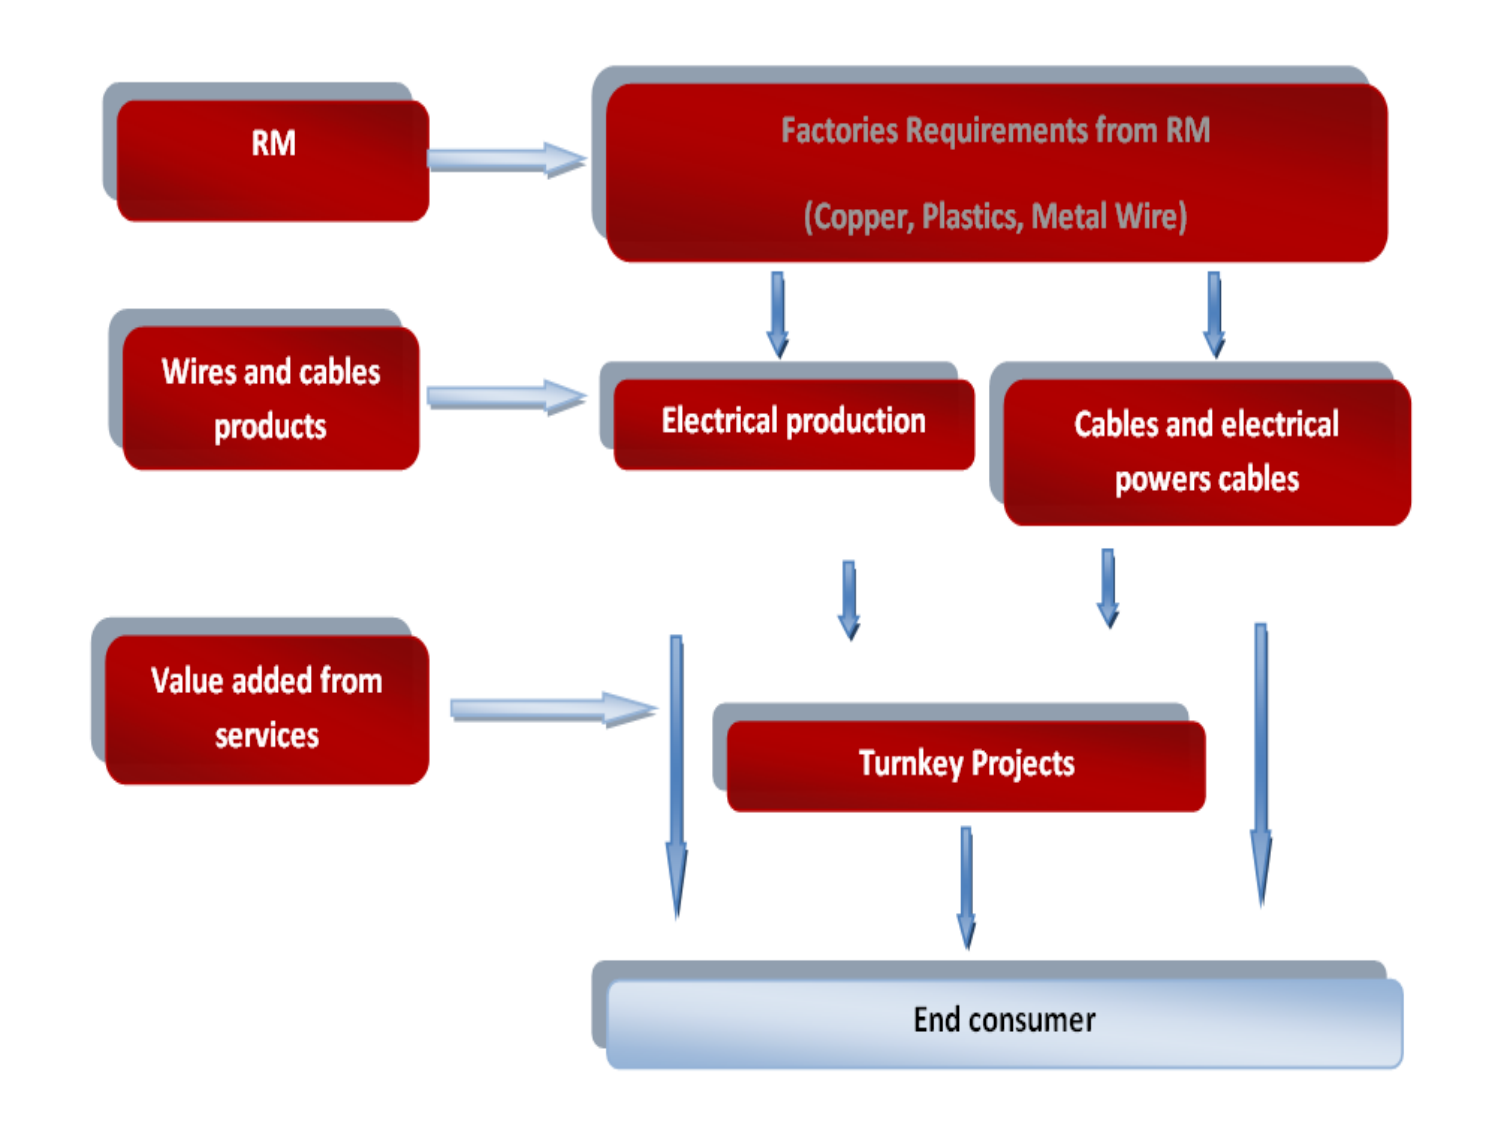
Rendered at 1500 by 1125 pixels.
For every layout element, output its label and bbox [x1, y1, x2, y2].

picture [87, 62, 1426, 1076]
